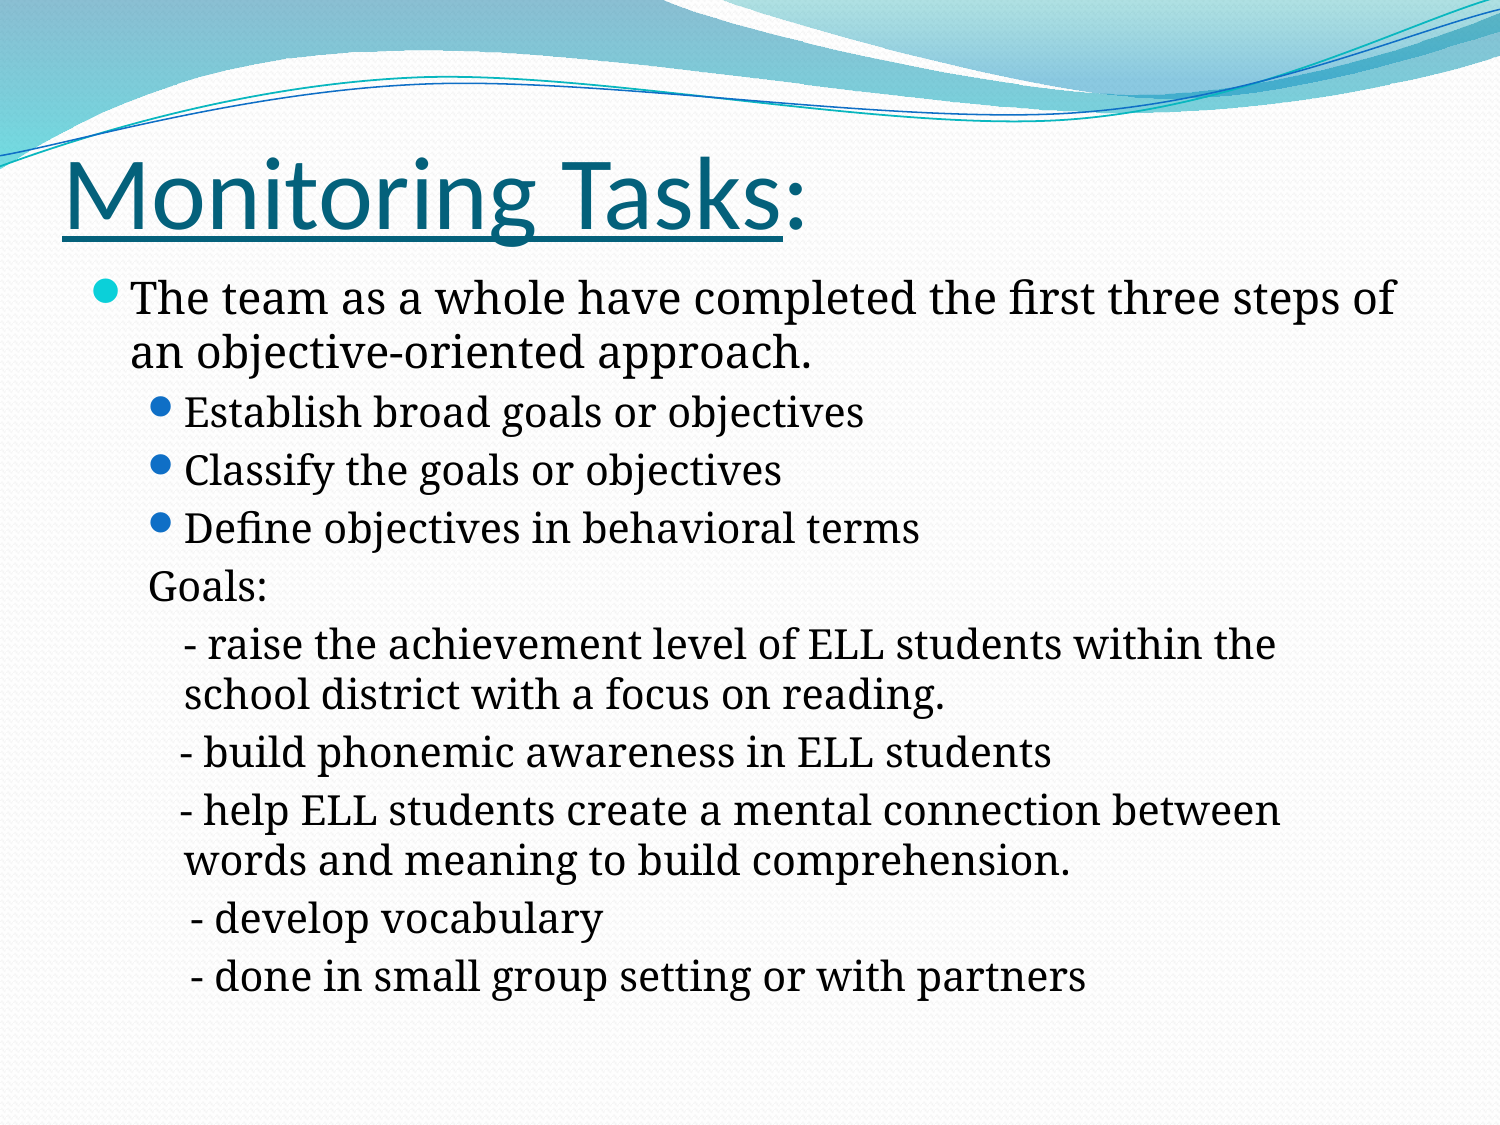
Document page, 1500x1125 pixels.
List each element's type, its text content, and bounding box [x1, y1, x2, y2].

list The team as a whole have completed the first three steps of an objective-oriented approach. Establish broad goals or objectives Classify the goals or objectives Define objectives in behavioral terms Goals: - raise the achievement level of ELL students within the school district with a focus on reading. - build phonemic awareness in ELL students - help ELL students create a mental connection between words and meaning to build comprehension. - develop vocabulary - done in small group setting or with partners [75, 262, 1425, 1013]
title Monitoring Tasks: [62, 62, 1413, 250]
